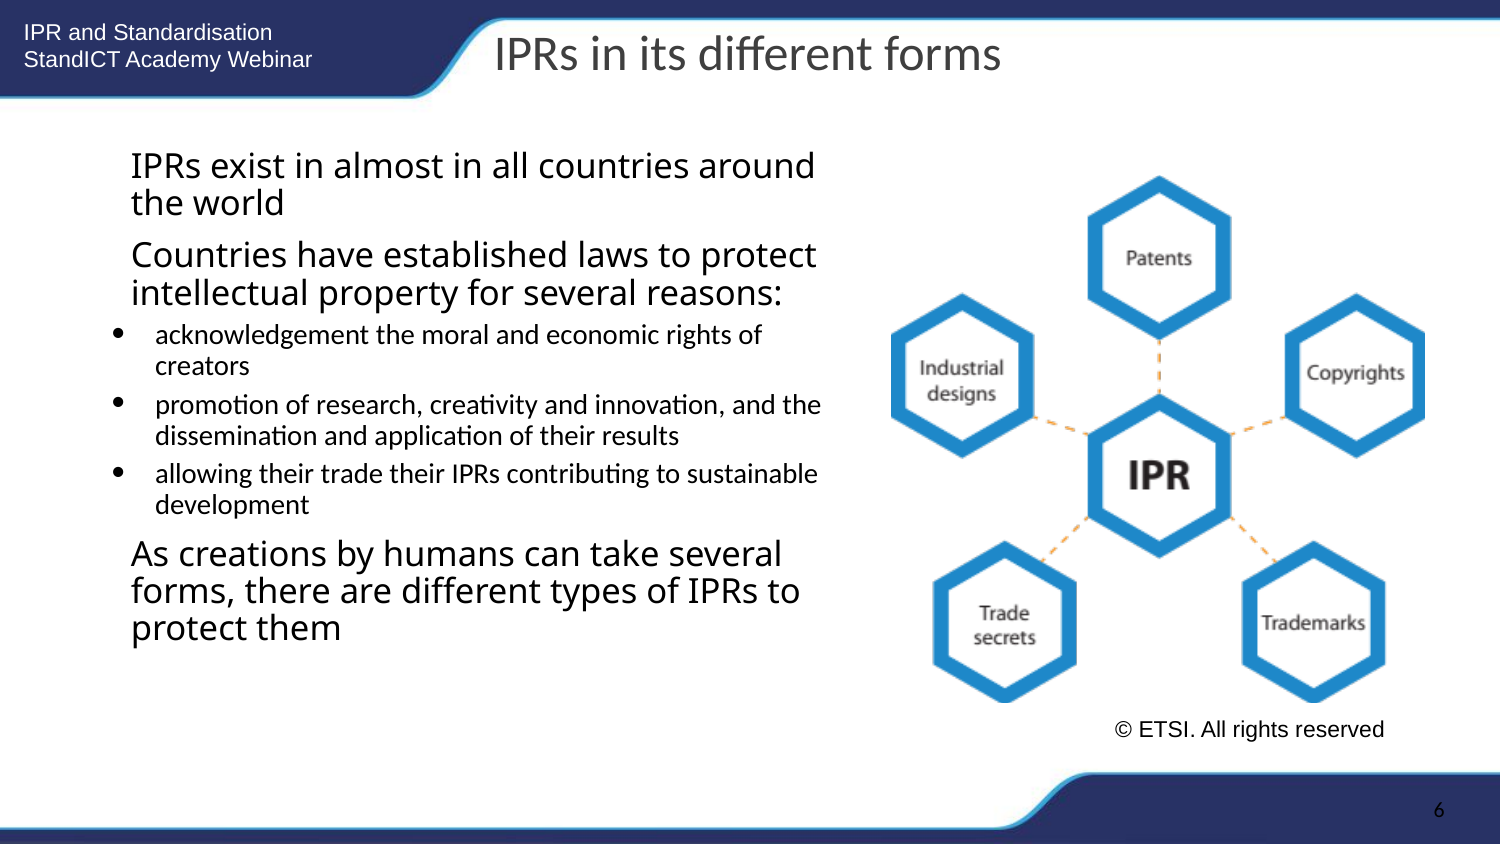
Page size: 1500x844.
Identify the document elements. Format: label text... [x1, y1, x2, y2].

text_box © ETSI. All rights reserved [1100, 711, 1404, 749]
text_box IPRs in its different forms [482, 21, 1293, 129]
text_box IPRs exist in almost in all countries around the world Countries have established laws to protect intellectual property for several reasons: acknowledgement the moral and economic rights of creators promotion of research, creativity and innovation, and the dissemination and application of their results allowing their trade their IPRs contributing to sustainable development As creations by humans can take several forms, there are different types of IPRs to protect them [77, 142, 861, 657]
picture [0, 0, 1500, 844]
